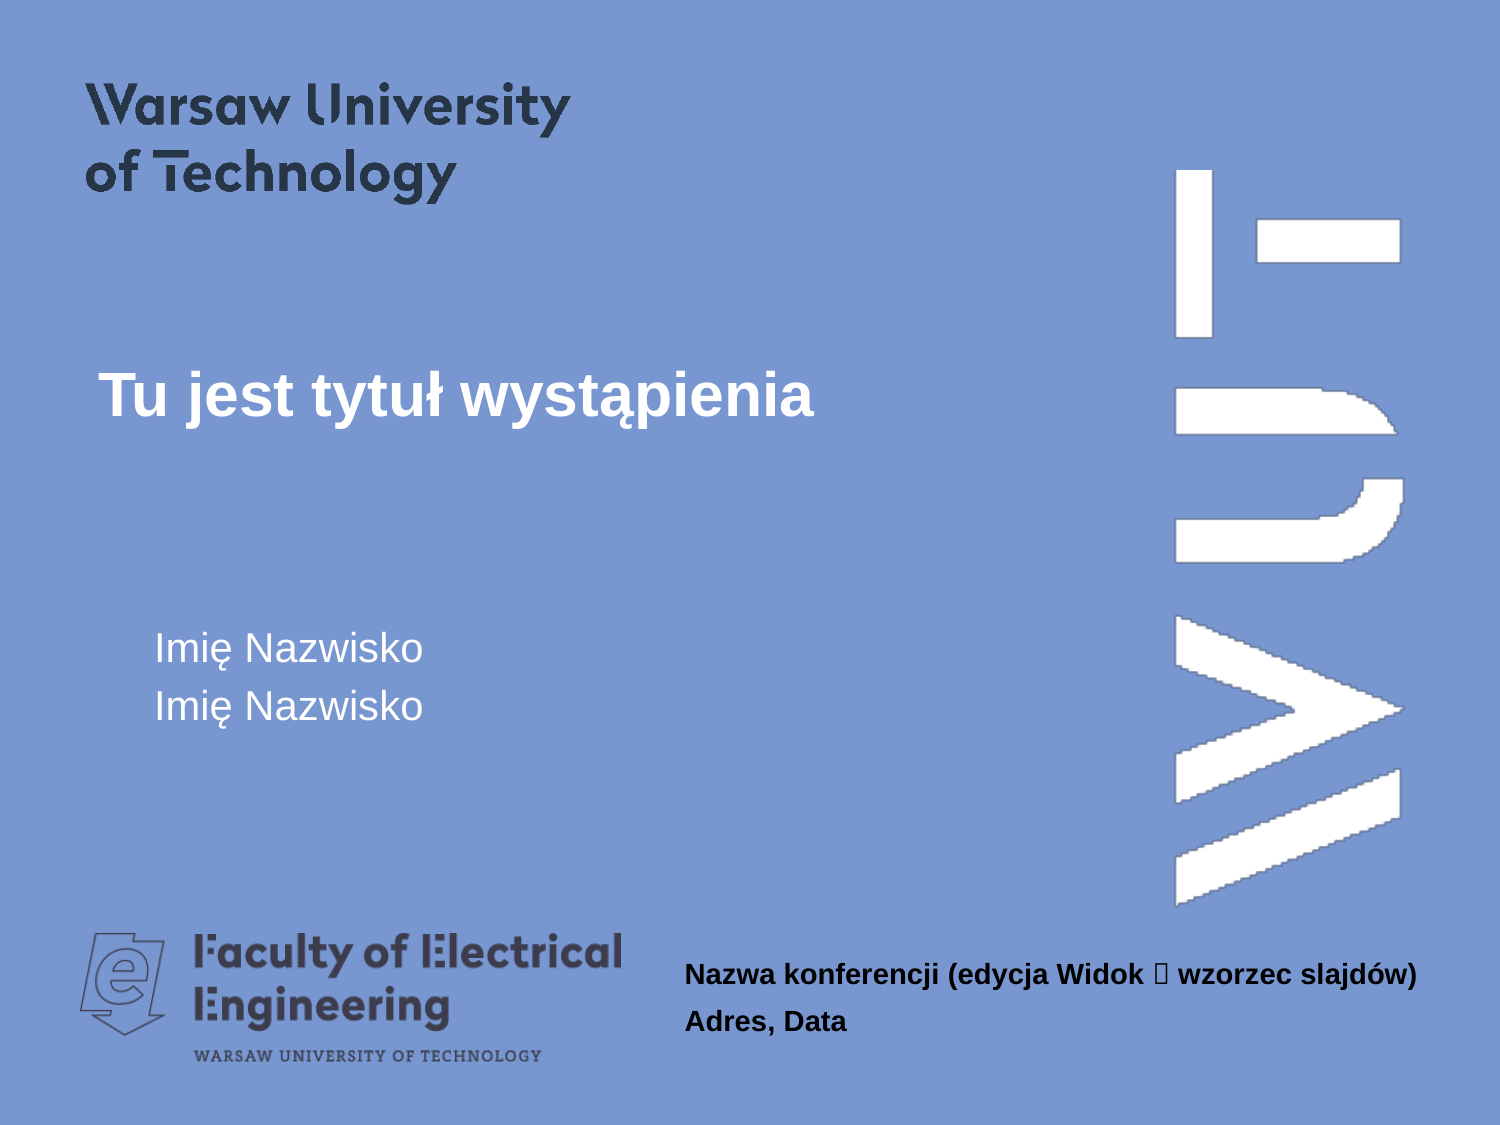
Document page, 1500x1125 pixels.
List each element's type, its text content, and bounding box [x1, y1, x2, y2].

picture [84, 77, 574, 208]
subtitle Imię Nazwisko Imię Nazwisko [139, 609, 1093, 740]
title Tu jest tytuł wystąpienia [83, 255, 1093, 528]
picture [1134, 170, 1460, 915]
picture [80, 933, 621, 1062]
